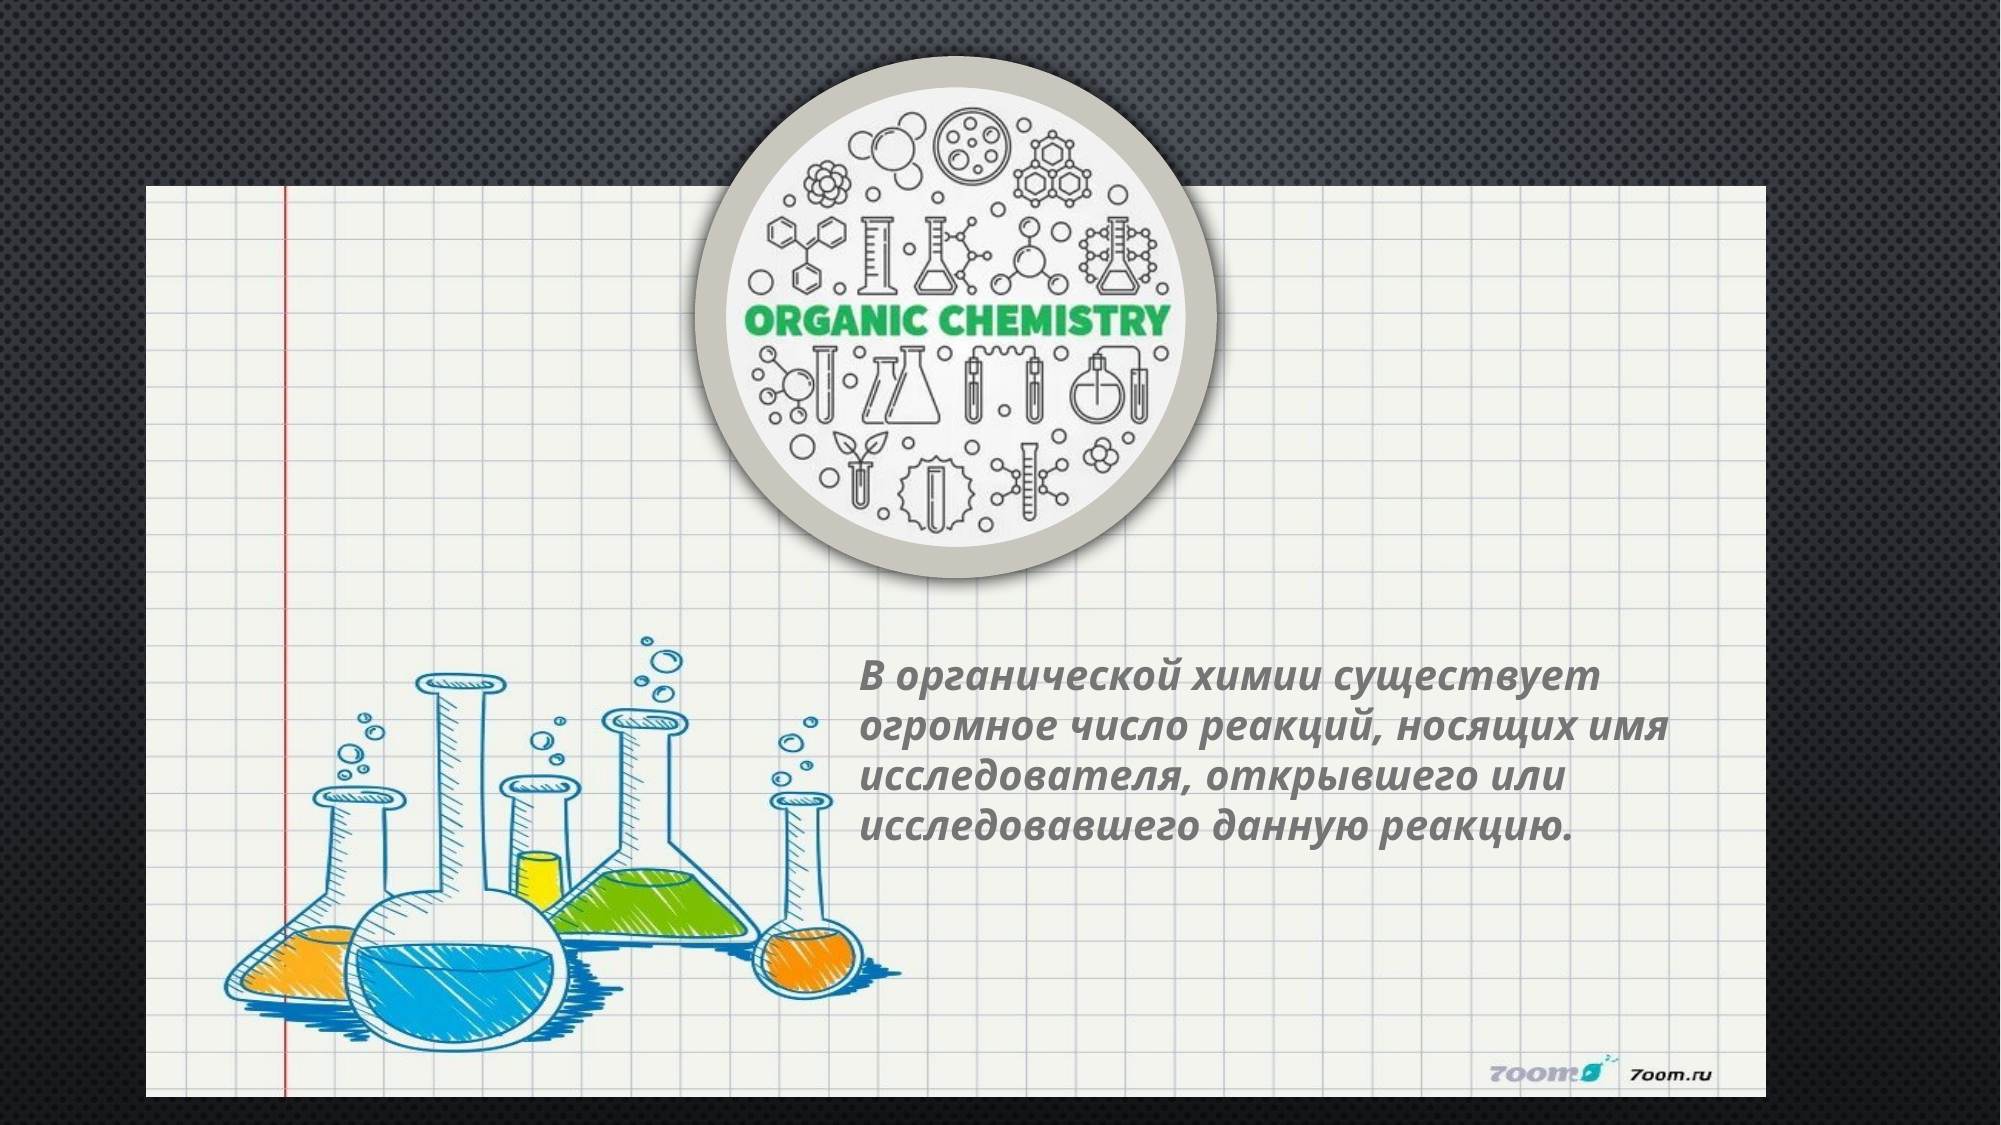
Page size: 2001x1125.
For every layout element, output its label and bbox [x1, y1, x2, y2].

picture [146, 71, 1766, 1097]
